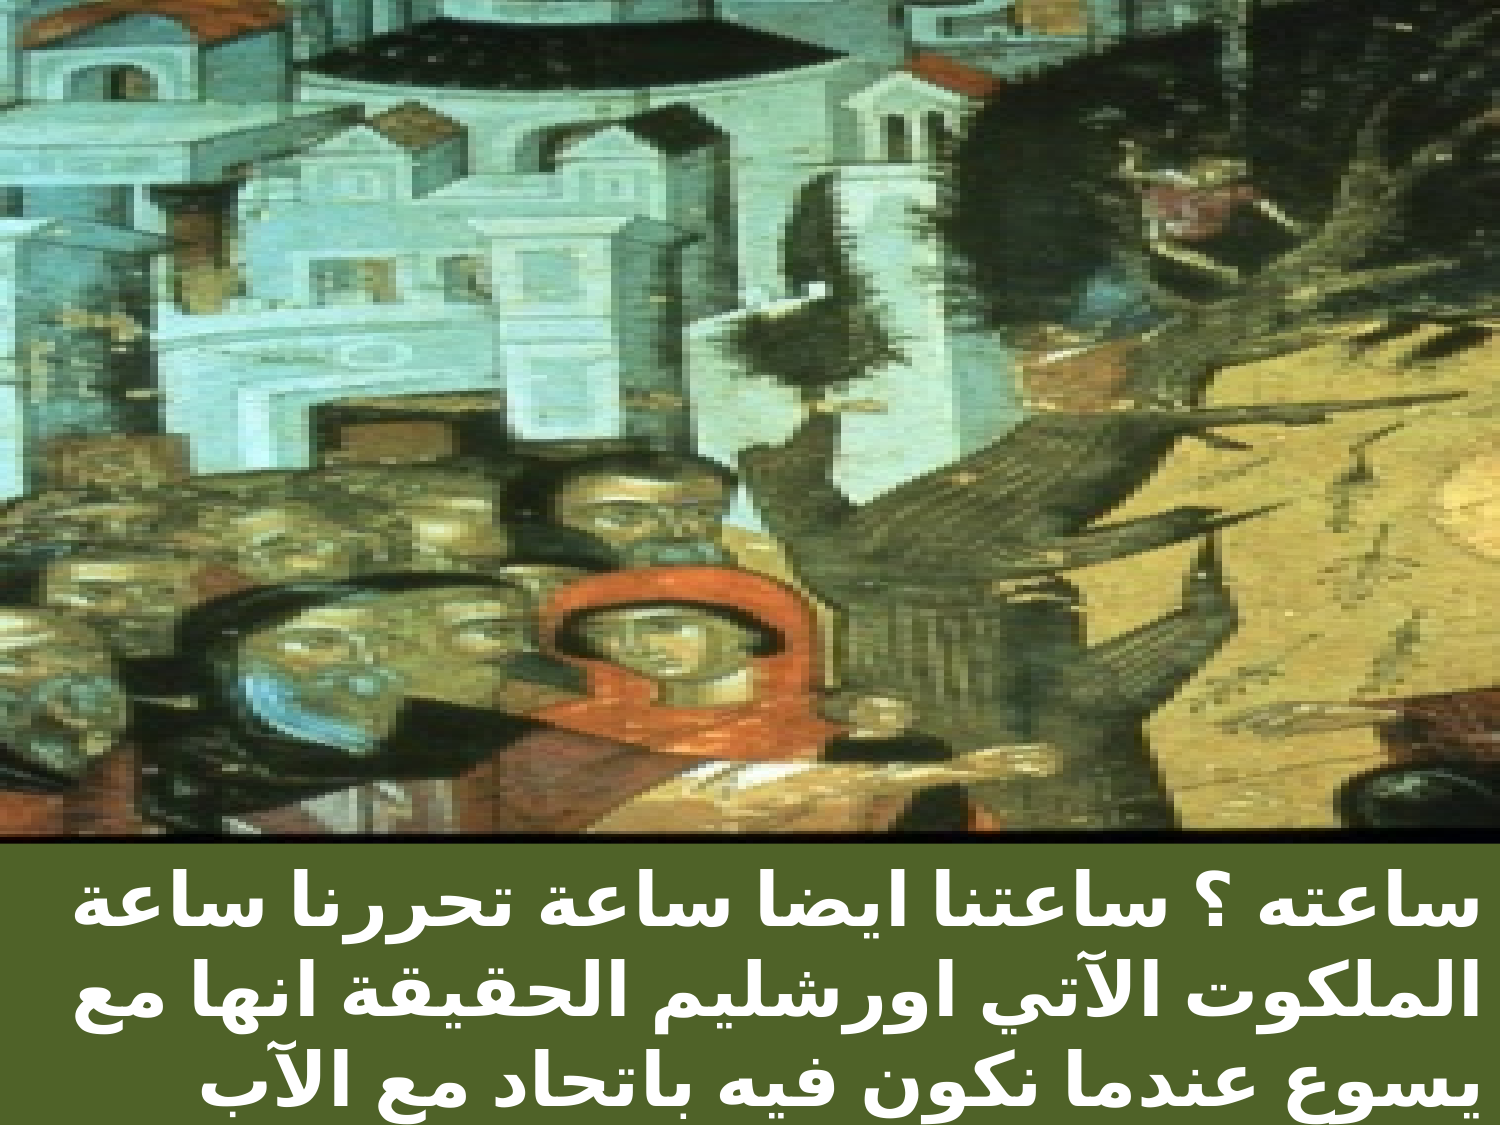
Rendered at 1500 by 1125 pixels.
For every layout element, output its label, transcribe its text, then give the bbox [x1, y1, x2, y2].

text_box ساعته ؟ ساعتنا ايضا ساعة تحررنا ساعة الملكوت الآتي اورشليم الحقيقة انها مع يسوع عندما نكون فيه باتحاد مع الآب الذي يهبنا السلام [0, 851, 1500, 1125]
picture [0, 0, 1500, 844]
